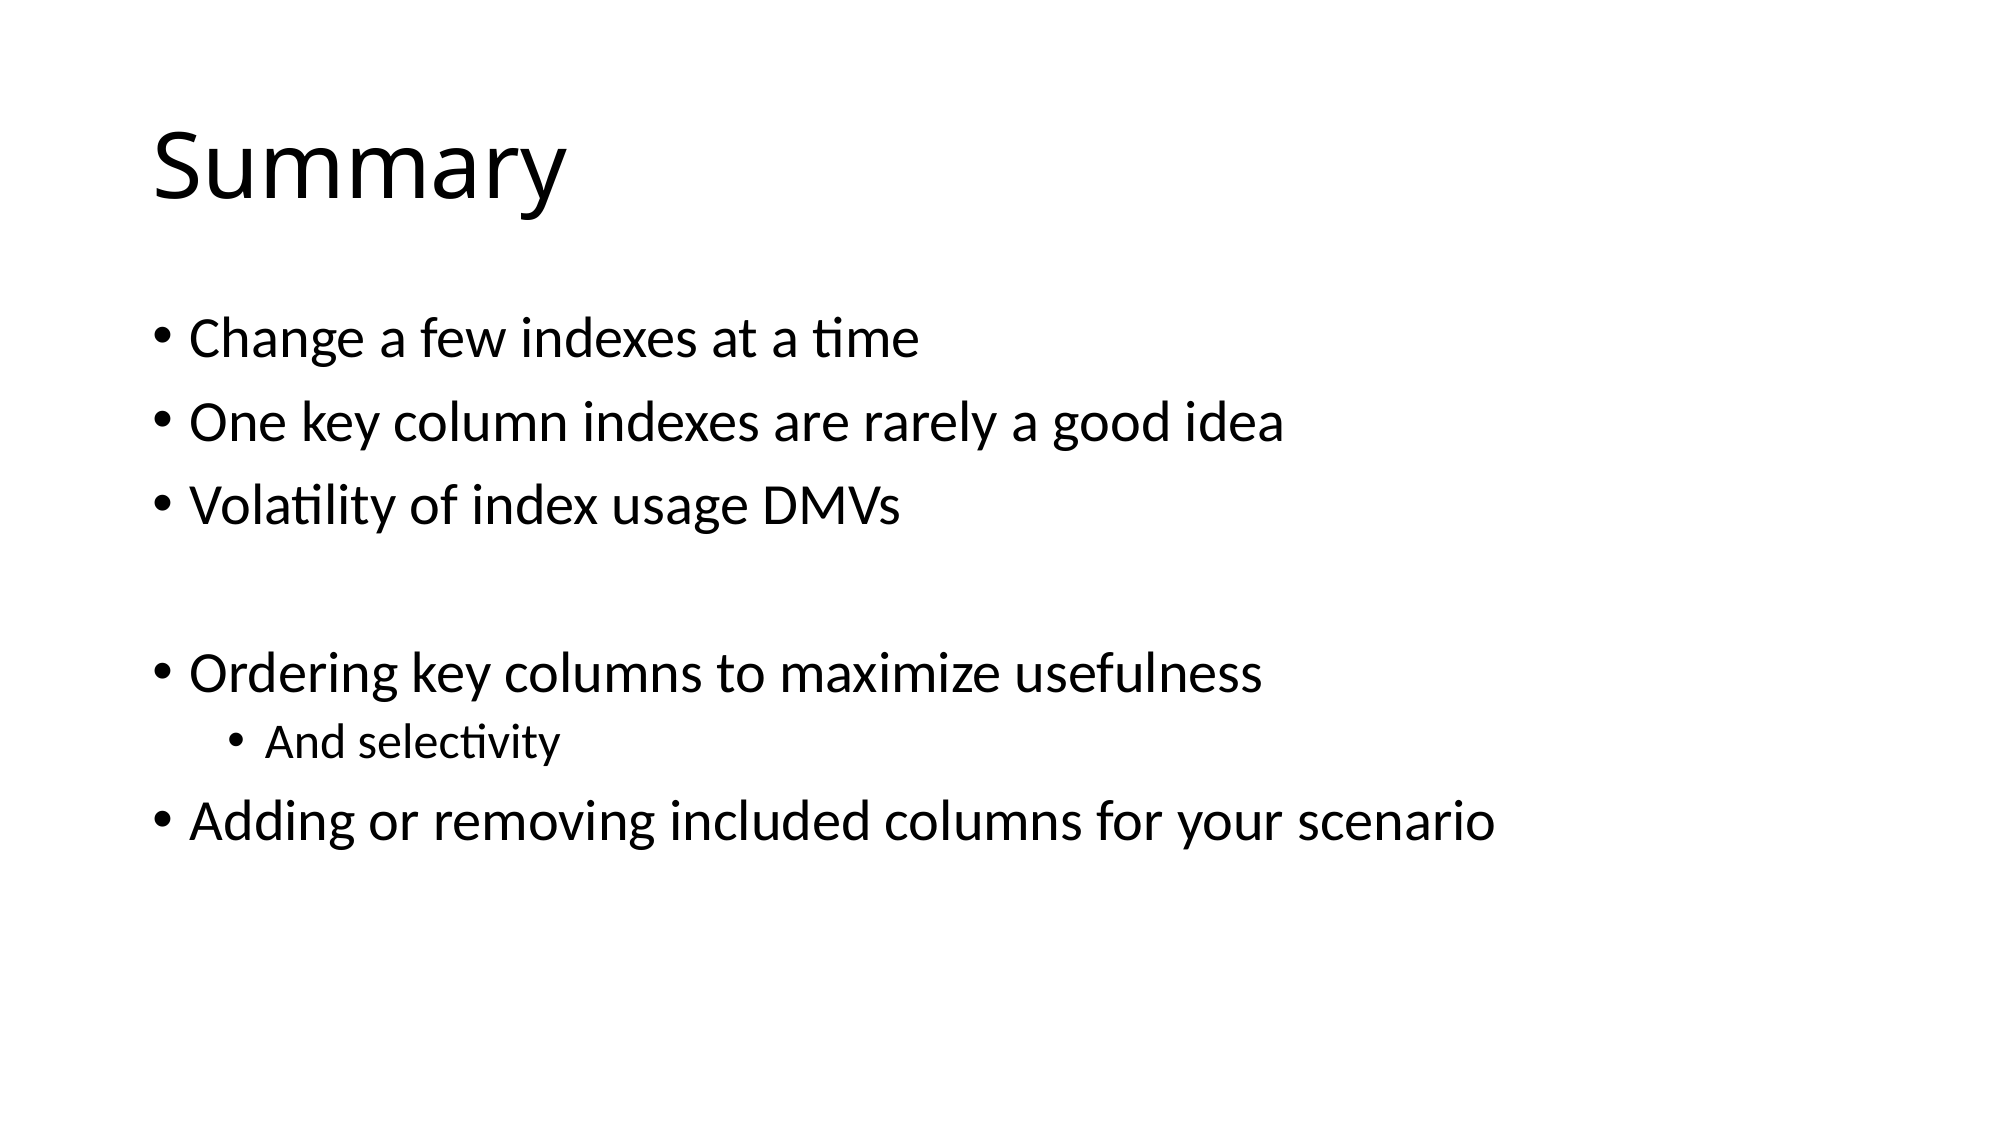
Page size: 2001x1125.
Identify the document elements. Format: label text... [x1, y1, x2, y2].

title Summary [137, 59, 1863, 278]
list Change a few indexes at a time One key column indexes are rarely a good idea Volatility of index usage DMVs Ordering key columns to maximize usefulness And selectivity Adding or removing included columns for your scenario [137, 299, 1863, 1014]
